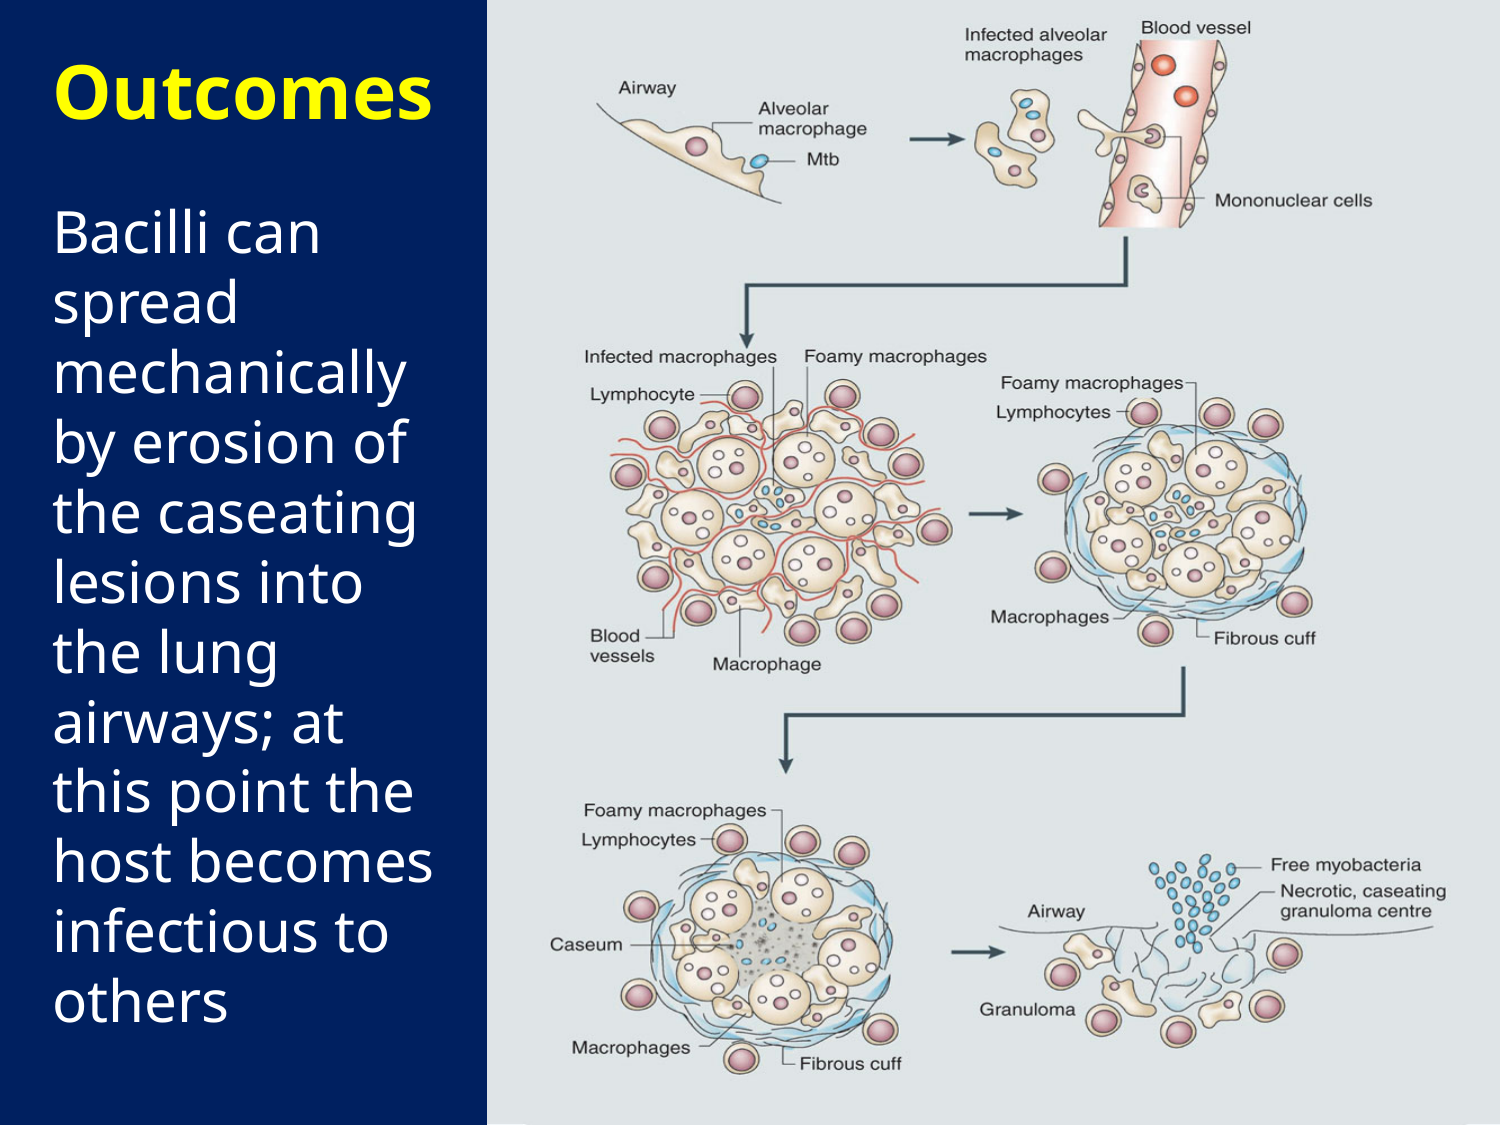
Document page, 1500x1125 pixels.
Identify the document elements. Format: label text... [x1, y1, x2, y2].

text_box Outcomes [37, 37, 450, 143]
picture [487, 0, 1500, 1125]
text_box Bacilli can spread mechanically by erosion of the caseating lesions into the lung airways; at this point the host becomes infectious to others [37, 187, 463, 1042]
